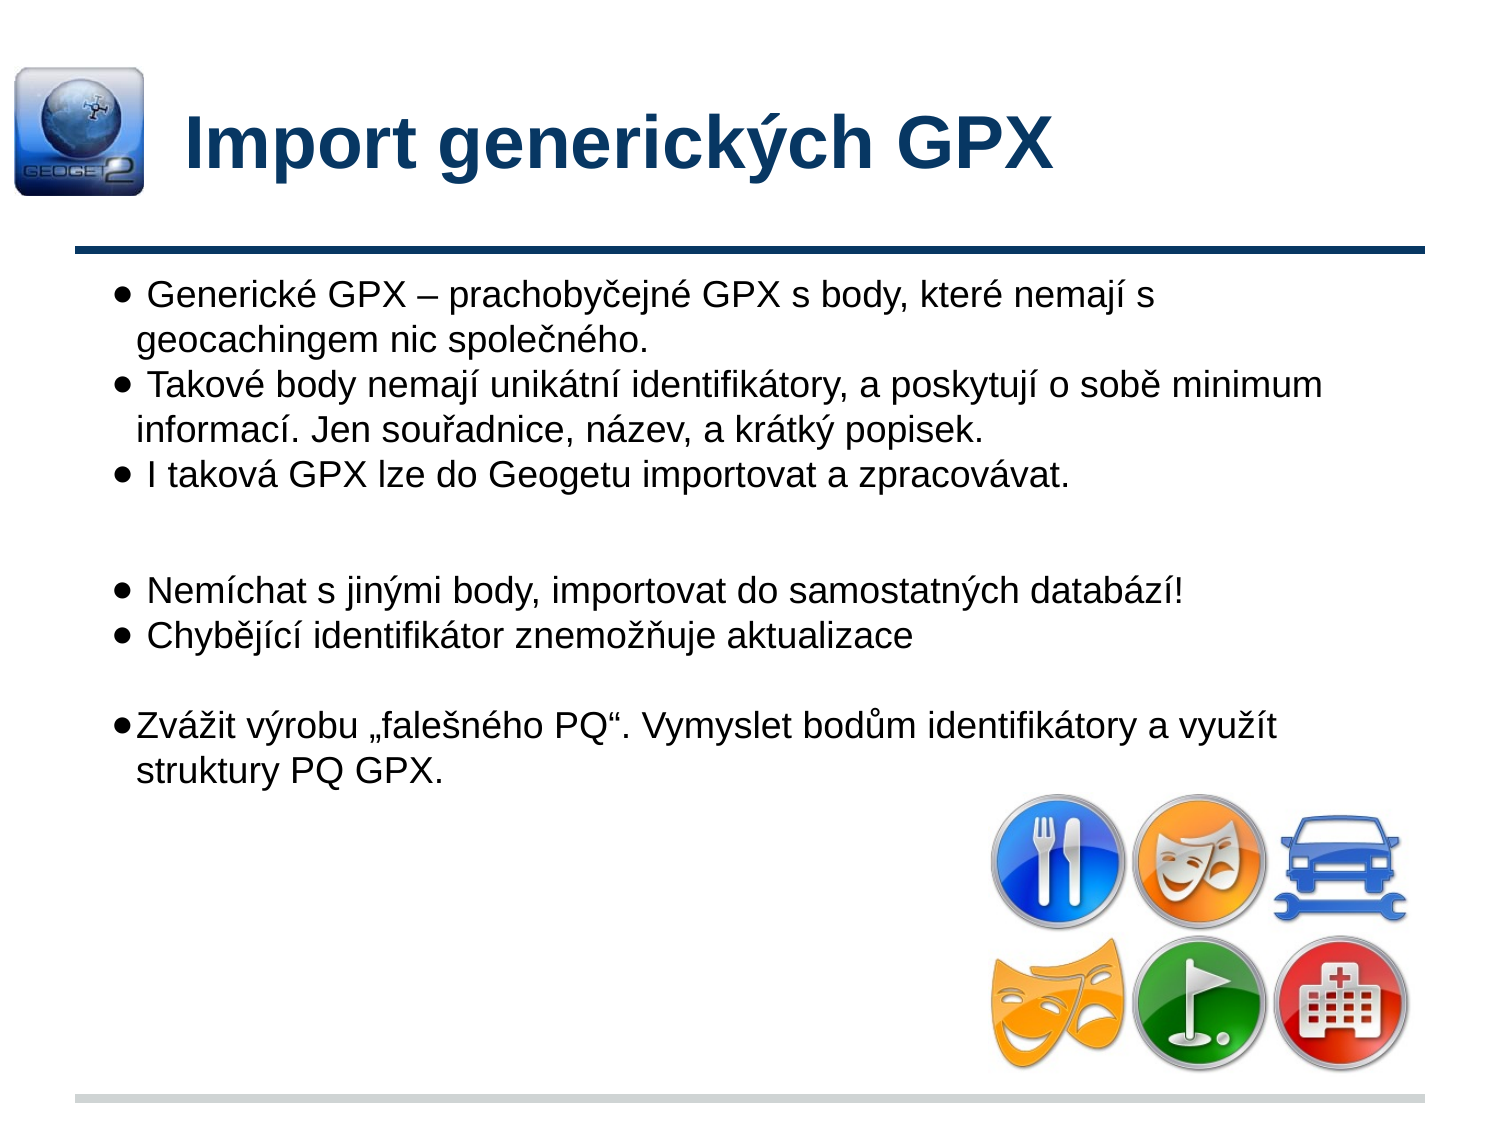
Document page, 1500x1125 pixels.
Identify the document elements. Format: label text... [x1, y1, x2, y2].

text_box Nemíchat s jinými body, importovat do samostatných databází! Chybějící identifikátor znemožňuje aktualizace Zvážit výrobu „falešného PQ“. Vymyslet bodům identifikátory a využít struktury PQ GPX. [64, 550, 1415, 811]
list Generické GPX – prachobyčejné GPX s body, které nemají s geocachingem nic společného. Takové body nemají unikátní identifikátory, a poskytují o sobě minimum informací. Jen souřadnice, název, a krátký popisek. I taková GPX lze do Geogetu importovat a zpracovávat. [64, 255, 1415, 516]
title Import generických GPX [169, 45, 1425, 233]
picture [14, 66, 144, 196]
picture [988, 792, 1416, 1078]
